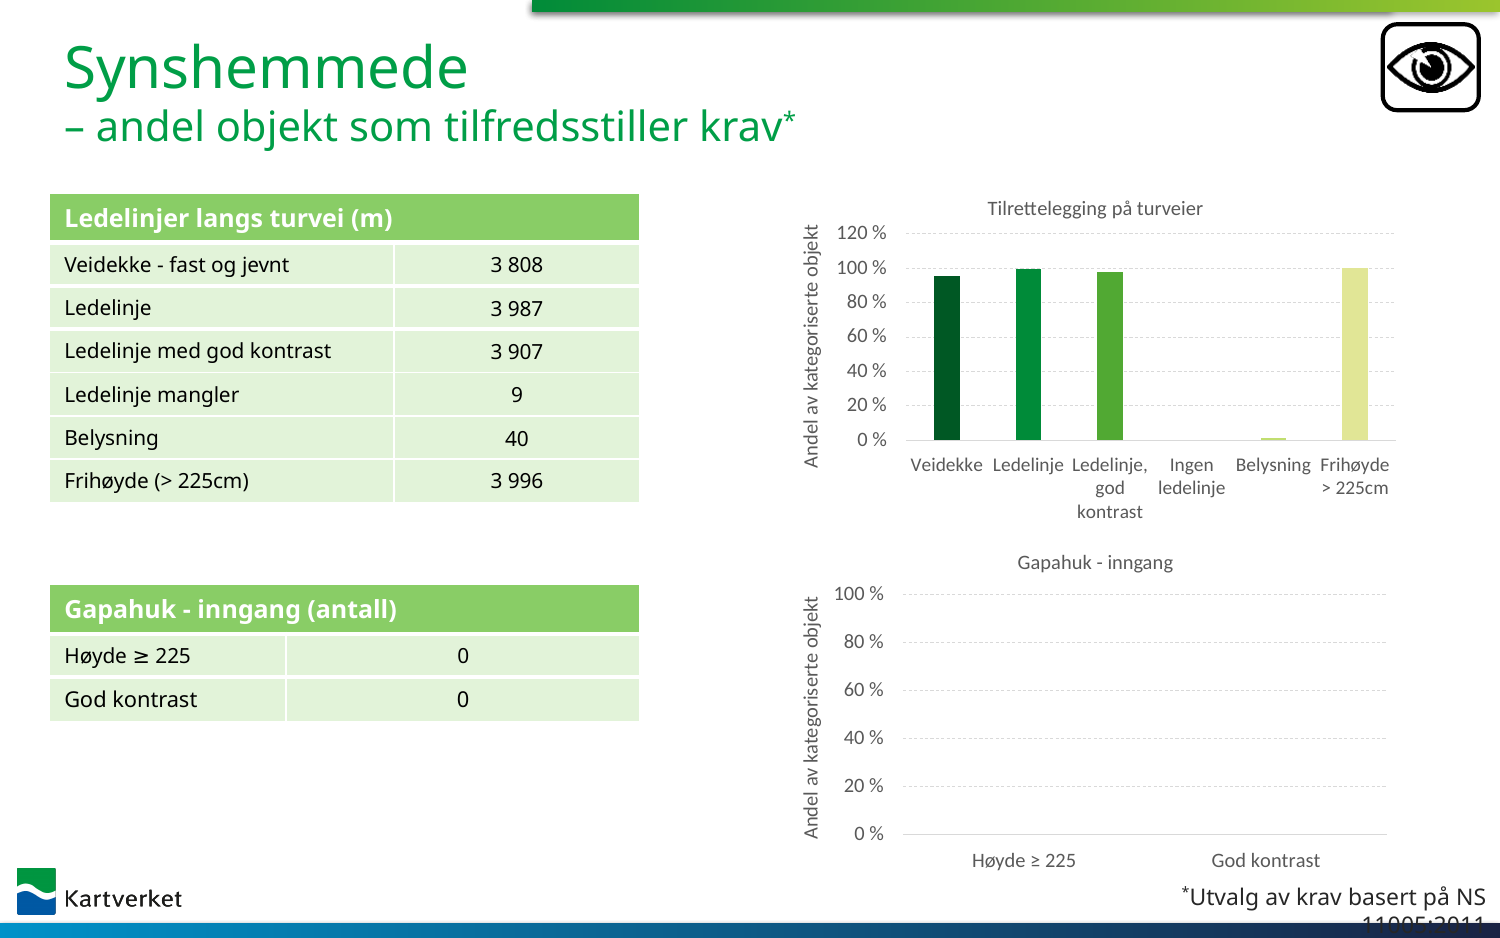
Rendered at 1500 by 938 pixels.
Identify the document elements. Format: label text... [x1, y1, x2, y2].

picture [791, 187, 1400, 526]
table_cell Belysning [50, 417, 393, 458]
table_header Ledelinjer langs turvei (m) [50, 194, 639, 240]
table_cell God kontrast [50, 679, 285, 721]
table_cell 3 907 [395, 331, 639, 372]
table_cell 0 [287, 679, 639, 721]
table_cell Ledelinje med god kontrast [50, 331, 393, 372]
table_cell Veidekke - fast og jevnt [50, 245, 393, 284]
table_cell Ledelinje [50, 288, 393, 327]
table_cell 3 996 [395, 460, 639, 502]
table_cell 0 [287, 636, 639, 675]
table_cell Ledelinje mangler [50, 373, 393, 415]
table_cell 40 [395, 417, 639, 458]
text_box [1382, 24, 1480, 111]
table_cell Frihøyde (> 225cm) [50, 460, 393, 502]
table_header Gapahuk - inngang (antall) [50, 585, 639, 632]
table_cell 3 808 [395, 245, 639, 284]
table_cell 3 987 [395, 288, 639, 327]
text_box *Utvalg av krav basert på NS 11005:2011 [1068, 873, 1500, 938]
picture [791, 541, 1400, 880]
text_box Synshemmede – andel objekt som tilfredsstiller krav* [49, 24, 1431, 158]
table_cell Høyde ≥ 225 [50, 636, 285, 675]
table_cell 9 [395, 373, 639, 415]
